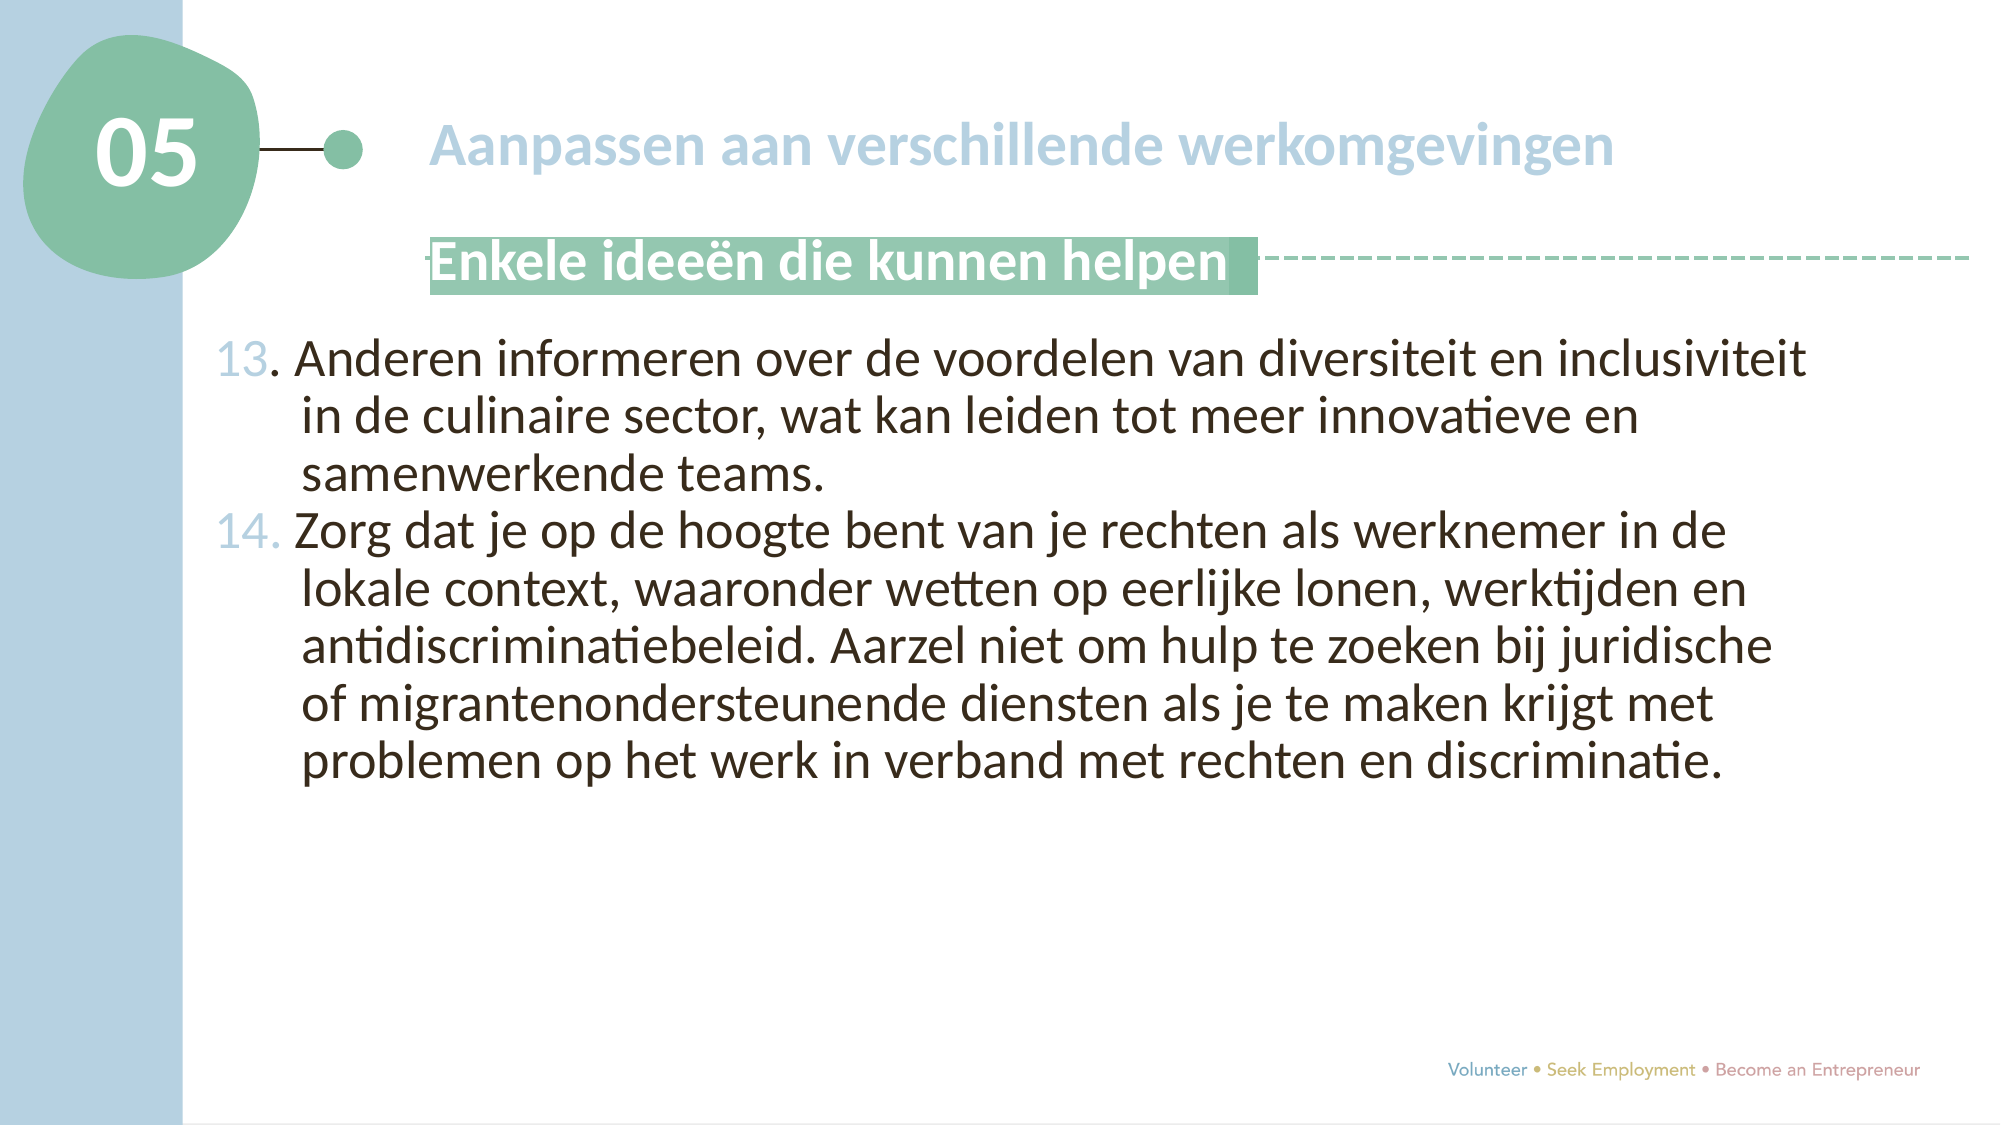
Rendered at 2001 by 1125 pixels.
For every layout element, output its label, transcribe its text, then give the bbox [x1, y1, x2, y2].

text_box Enkele ideeën die kunnen helpen: [414, 215, 1600, 300]
picture [1418, 1046, 1971, 1103]
text_box Aanpassen aan verschillende werkomgevingen [414, 108, 1732, 237]
text_box [0, 0, 184, 1125]
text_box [110, 129, 363, 170]
text_box 05 [21, 88, 275, 230]
text_box [55, 35, 249, 88]
text_box 13. Anderen informeren over de voordelen van diversiteit en inclusiviteit in de culinaire sector, wat kan leiden tot meer innovatieve en samenwerkende teams. 14. Zorg dat je op de hoogte bent van je rechten als werknemer in de lokale context, waaronder wetten op eerlijke lonen, werktijden en antidiscriminatiebeleid. Aarzel niet om hulp te zoeken bij juridische of migrantenondersteunende diensten als je te maken krijgt met problemen op het werk in verband met rechten en discriminatie. [199, 322, 1842, 527]
text_box [34, 230, 234, 280]
